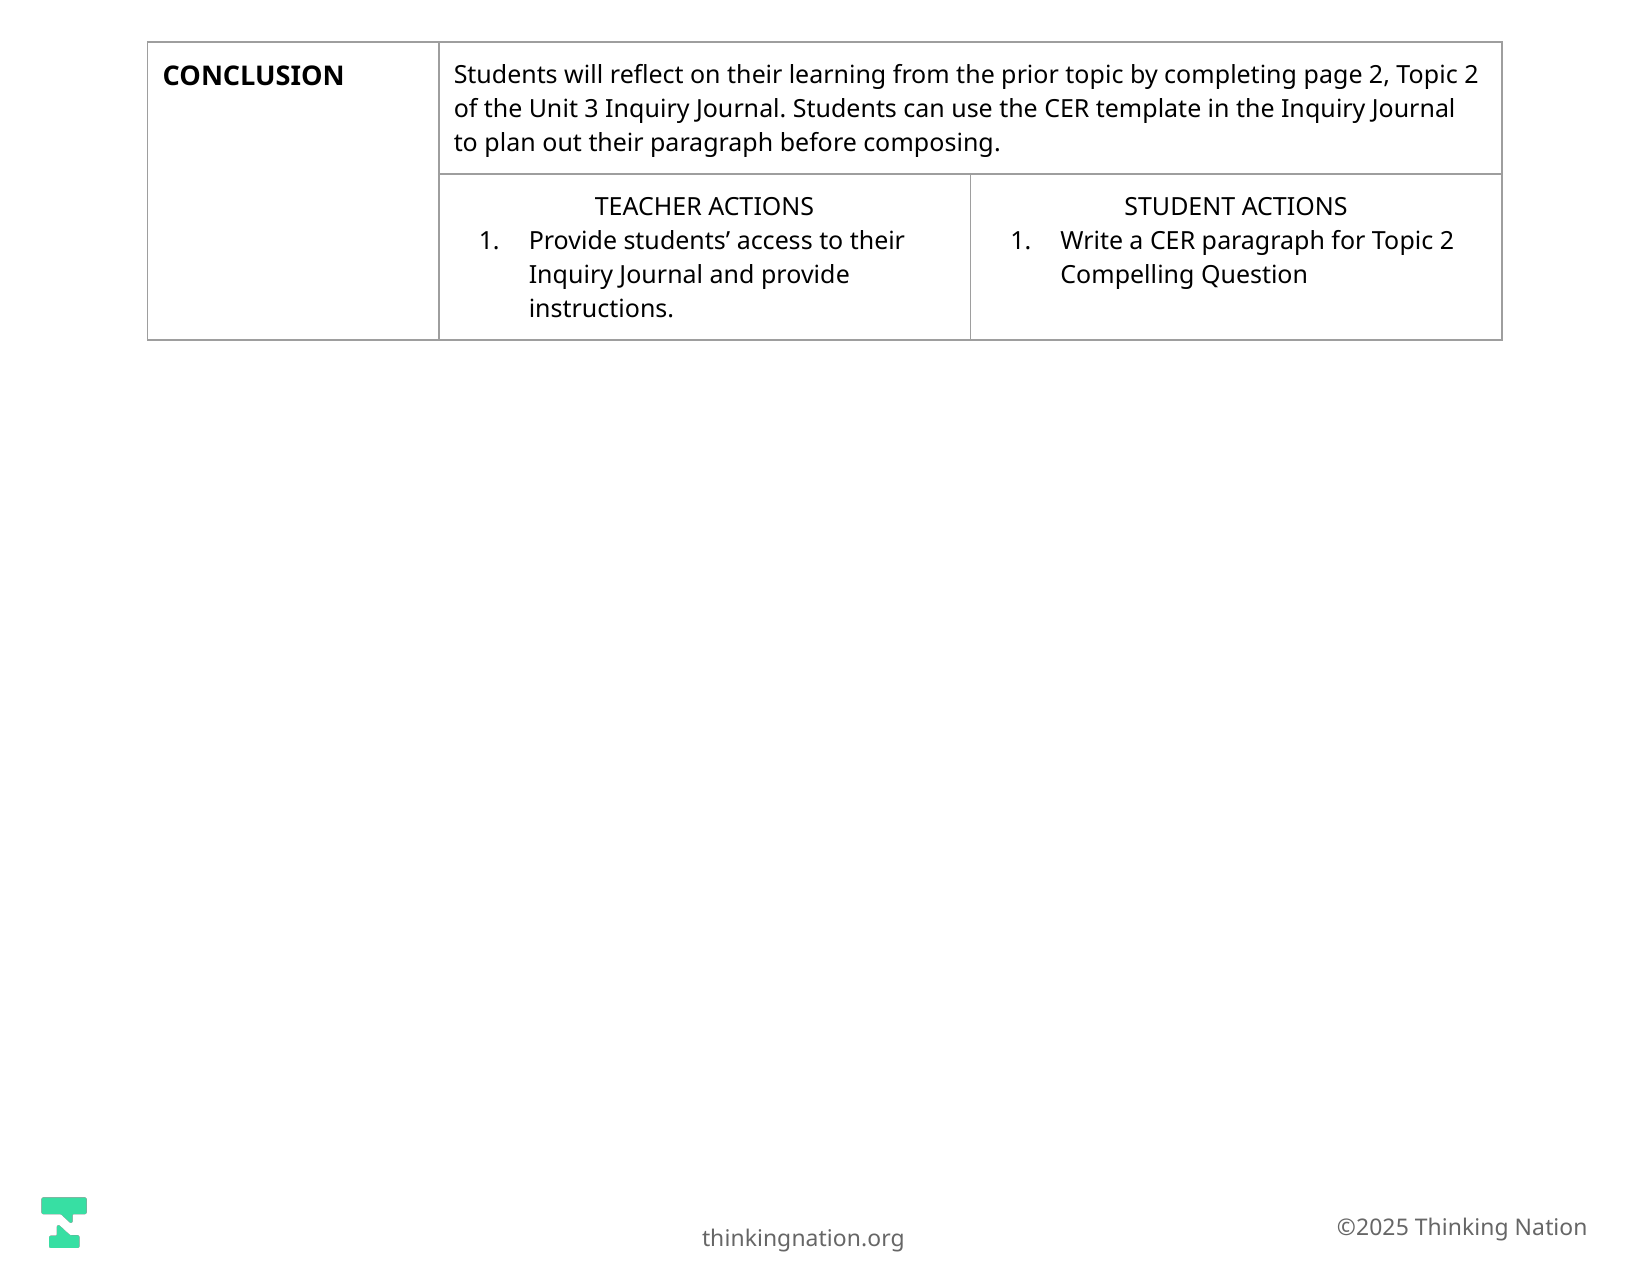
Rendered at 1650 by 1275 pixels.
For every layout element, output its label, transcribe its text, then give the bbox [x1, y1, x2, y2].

text_box ©2025 Thinking Nation [1302, 1197, 1605, 1248]
text_box thinkingnation.org [652, 1207, 955, 1258]
table_header CONCLUSION [148, 43, 438, 339]
table_cell TEACHER ACTIONS Provide students’ access to their Inquiry Journal and provide instructions. [440, 175, 970, 339]
table_cell STUDENT ACTIONS Write a CER paragraph for Topic 2 Compelling Question [971, 175, 1501, 339]
picture [28, 1186, 100, 1258]
table_header Students will reflect on their learning from the prior topic by completing page 2, Topic 2 of the Unit 3 Inquiry Journal. Students can use the CER template in the Inquiry Journal to plan out their paragraph before composing. [440, 43, 1501, 173]
